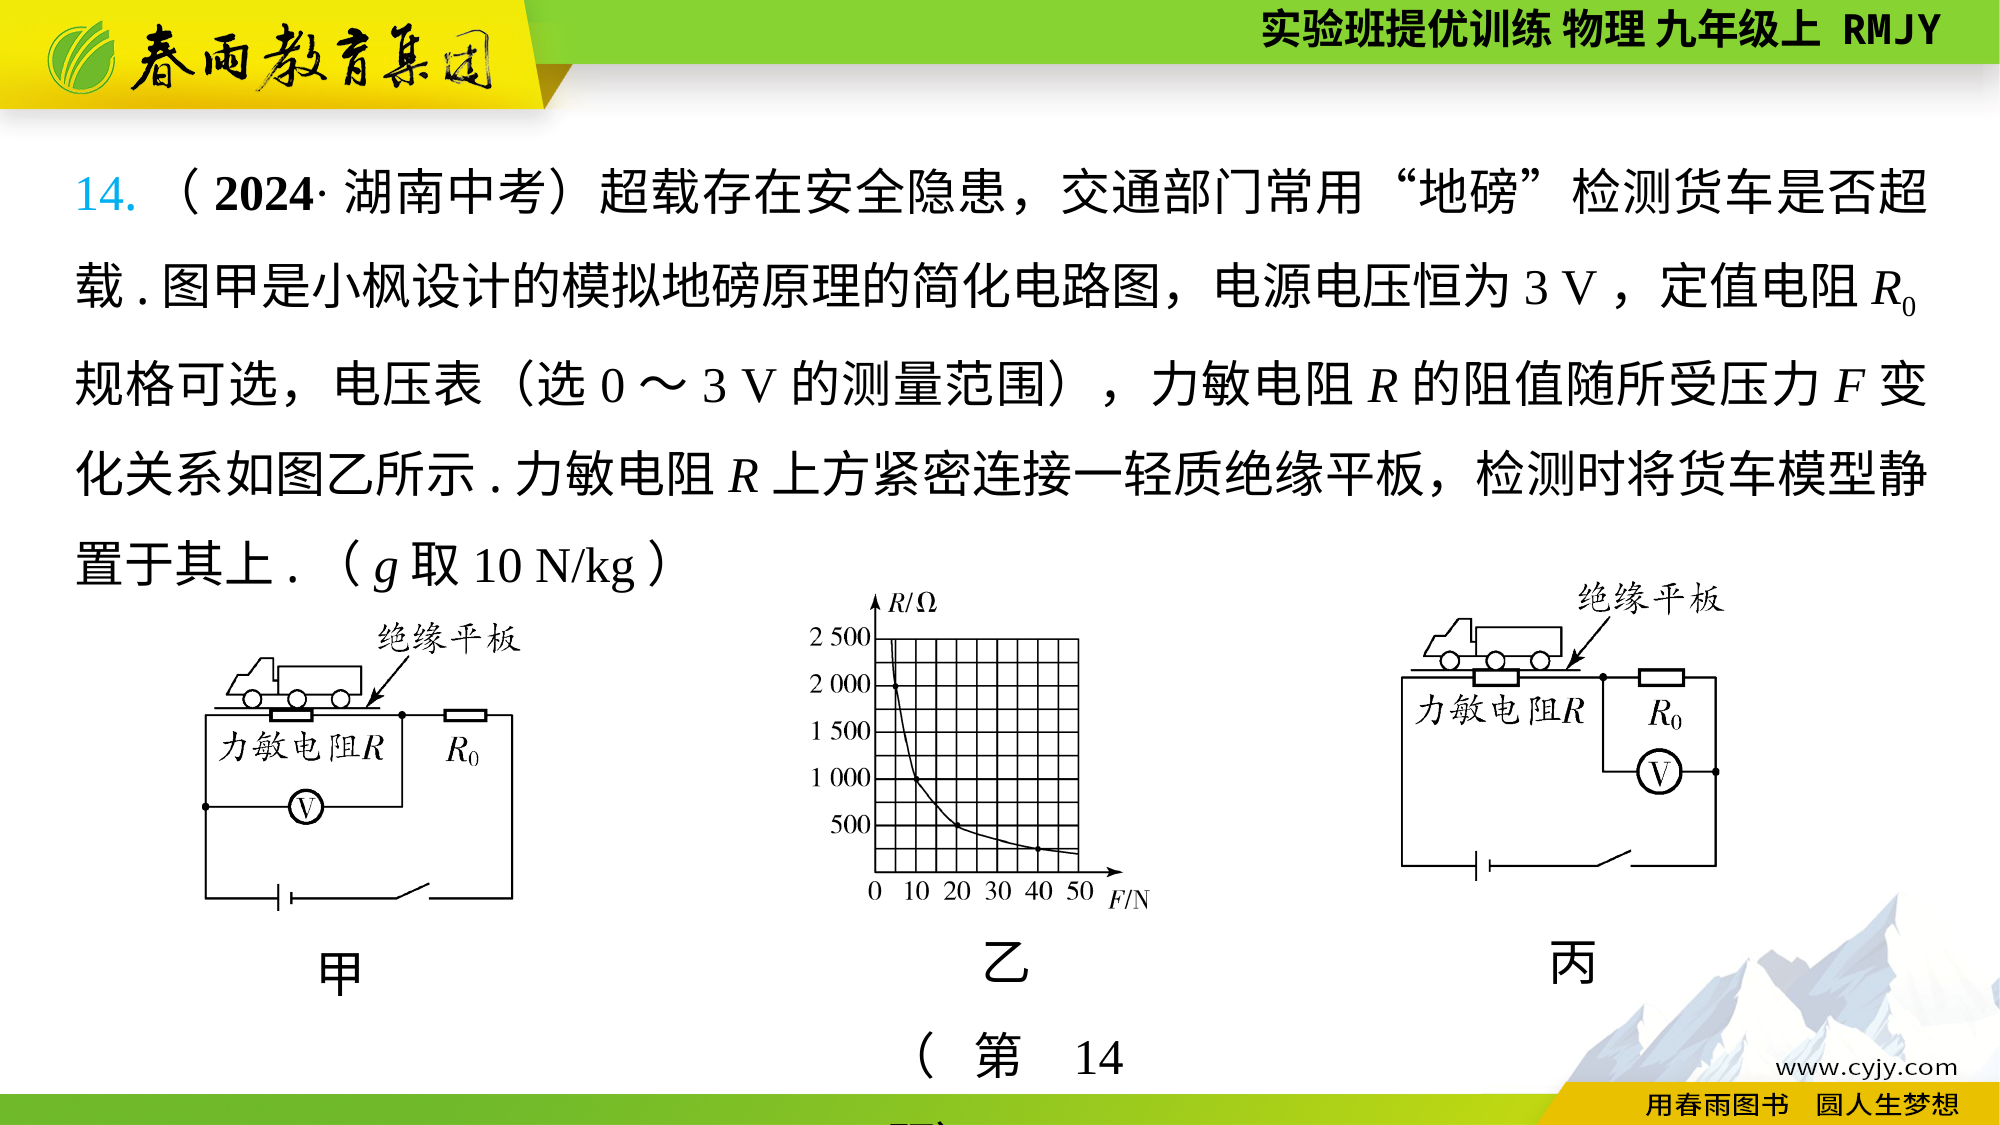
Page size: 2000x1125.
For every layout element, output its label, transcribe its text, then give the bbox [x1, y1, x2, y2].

text_box （第14题） [870, 987, 1151, 1093]
list 14.（2024·湖南中考）超载存在安全隐患，交通部门常用“地磅”检测货车是否超载.图甲是小枫设计的模拟地磅原理的简化电路图，电源电压恒为3 V，定值电阻R0规格可选，电压表（选0～3 V的测量范围），力敏电阻R的阻值随所受压力F变化关系如图乙所示.力敏电阻R上方紧密连接一轻质绝缘平板，检测时将货车模型静置于其上.（g取10 N/kg） [59, 122, 1944, 581]
picture [0, 0, 2000, 1125]
text_box 丙 [1533, 893, 1614, 998]
text_box 乙 [966, 926, 1047, 987]
text_box 甲 [301, 919, 381, 1010]
